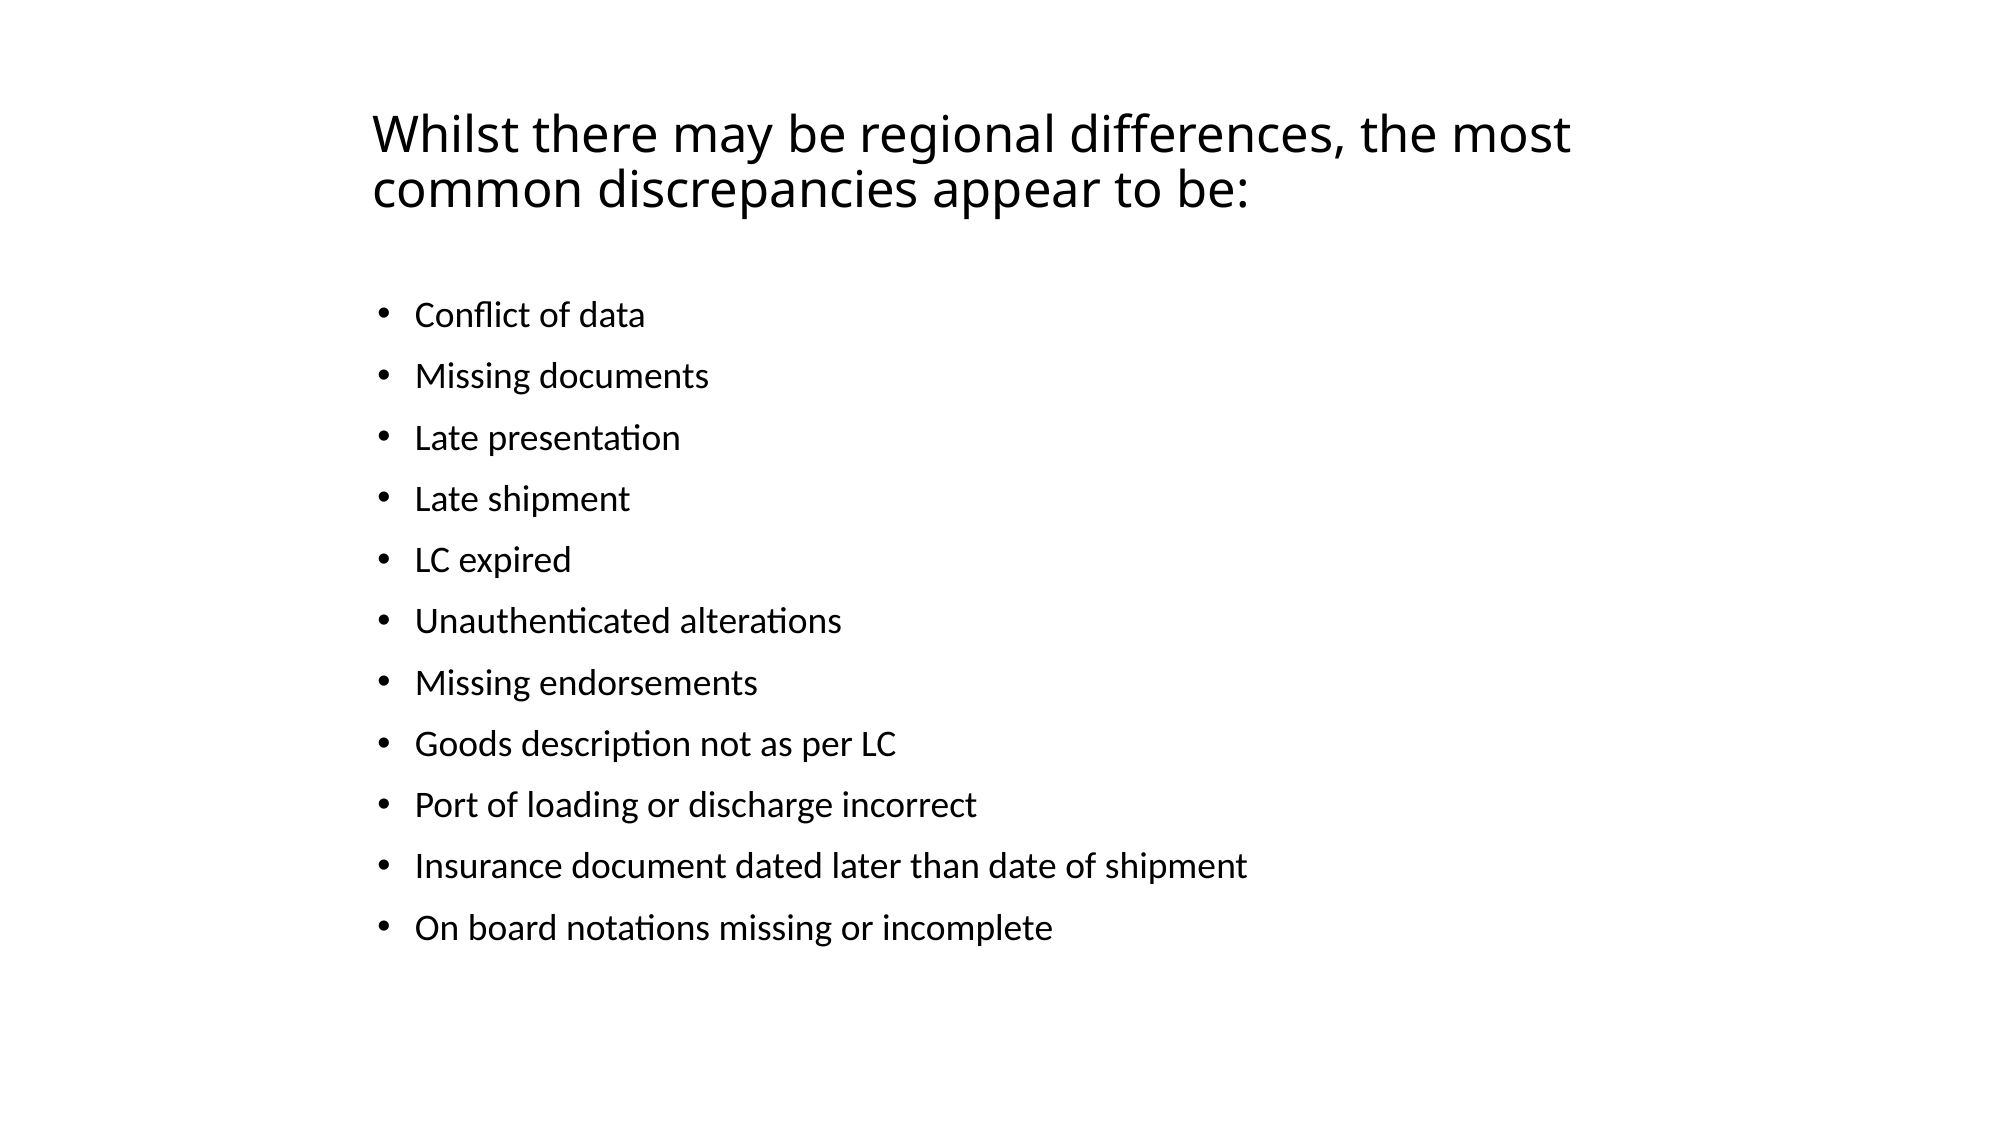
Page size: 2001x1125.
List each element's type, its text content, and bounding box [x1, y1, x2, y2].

title Whilst there may be regional differences, the most common discrepancies appear to be: [357, 99, 1633, 288]
list Conflict of data Missing documents Late presentation Late shipment LC expired Unauthenticated alterations Missing endorsements Goods description not as per LC Port of loading or discharge incorrect Insurance document dated later than date of shipment On board notations missing or incomplete [362, 287, 1638, 1000]
